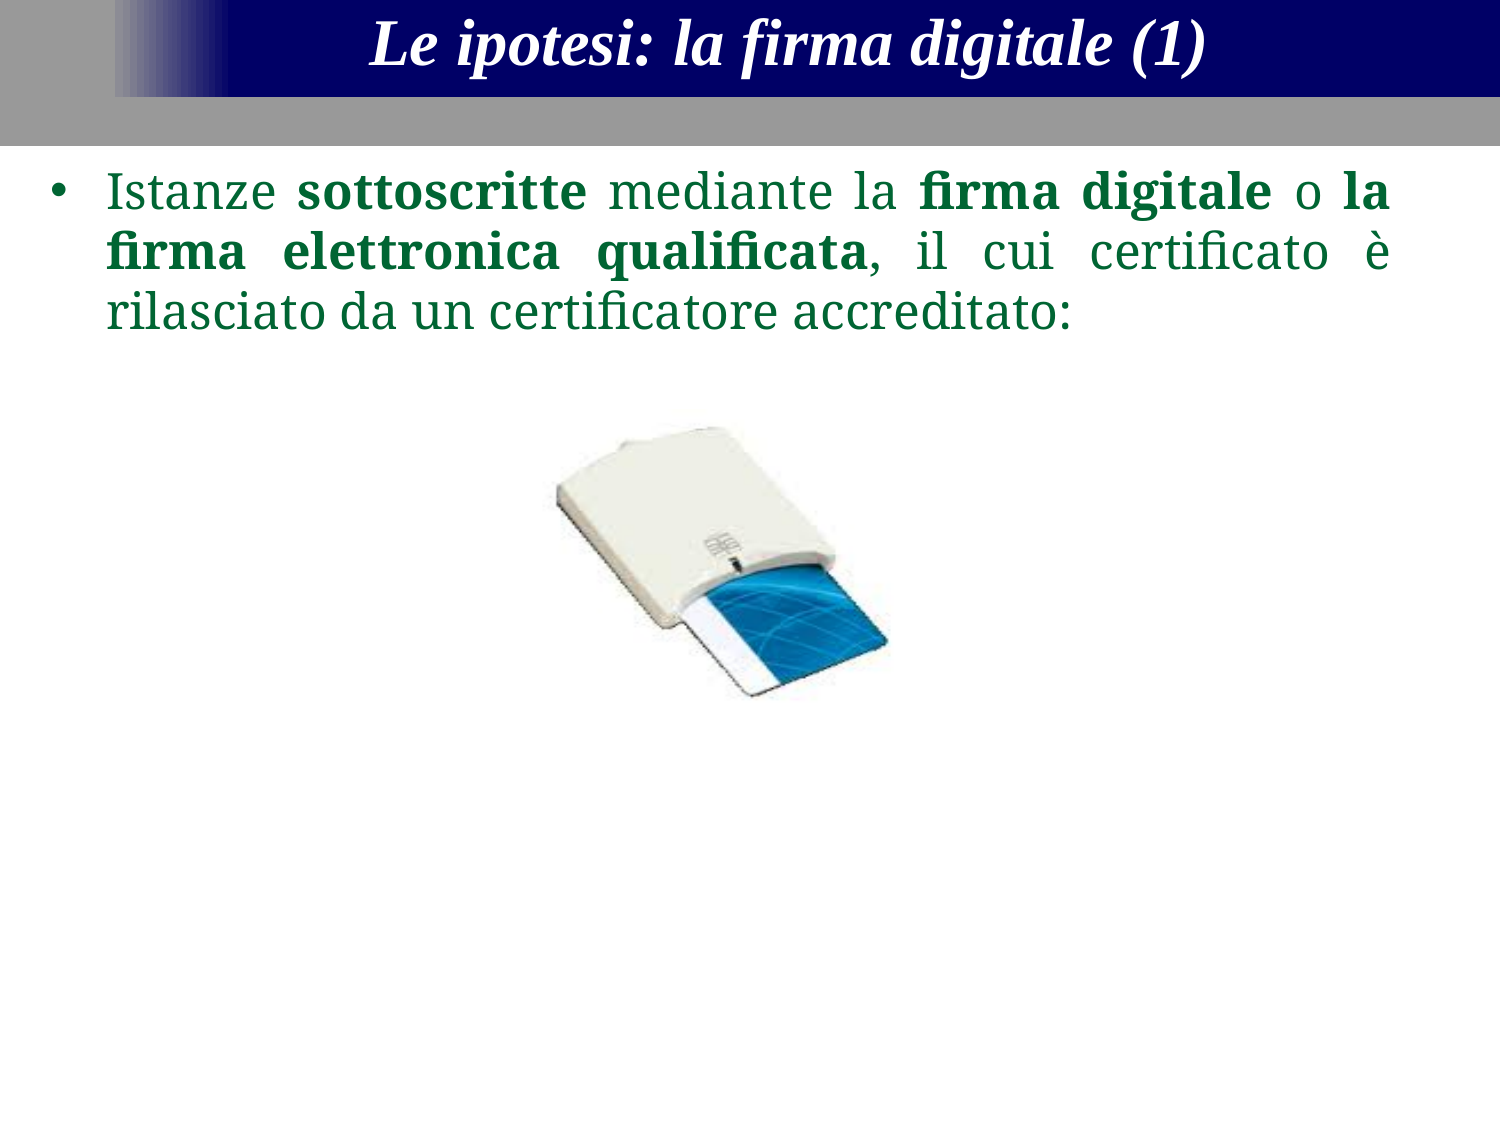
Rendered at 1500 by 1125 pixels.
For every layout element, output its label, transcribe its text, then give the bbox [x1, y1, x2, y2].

text_box Istanze sottoscritte mediante la firma digitale o la firma elettronica qualificata, il cui certificato è rilasciato da un certificatore accreditato: [35, 152, 1407, 408]
text_box Le ipotesi: la firma digitale (1) [93, 0, 1500, 129]
picture [0, 0, 1500, 1125]
